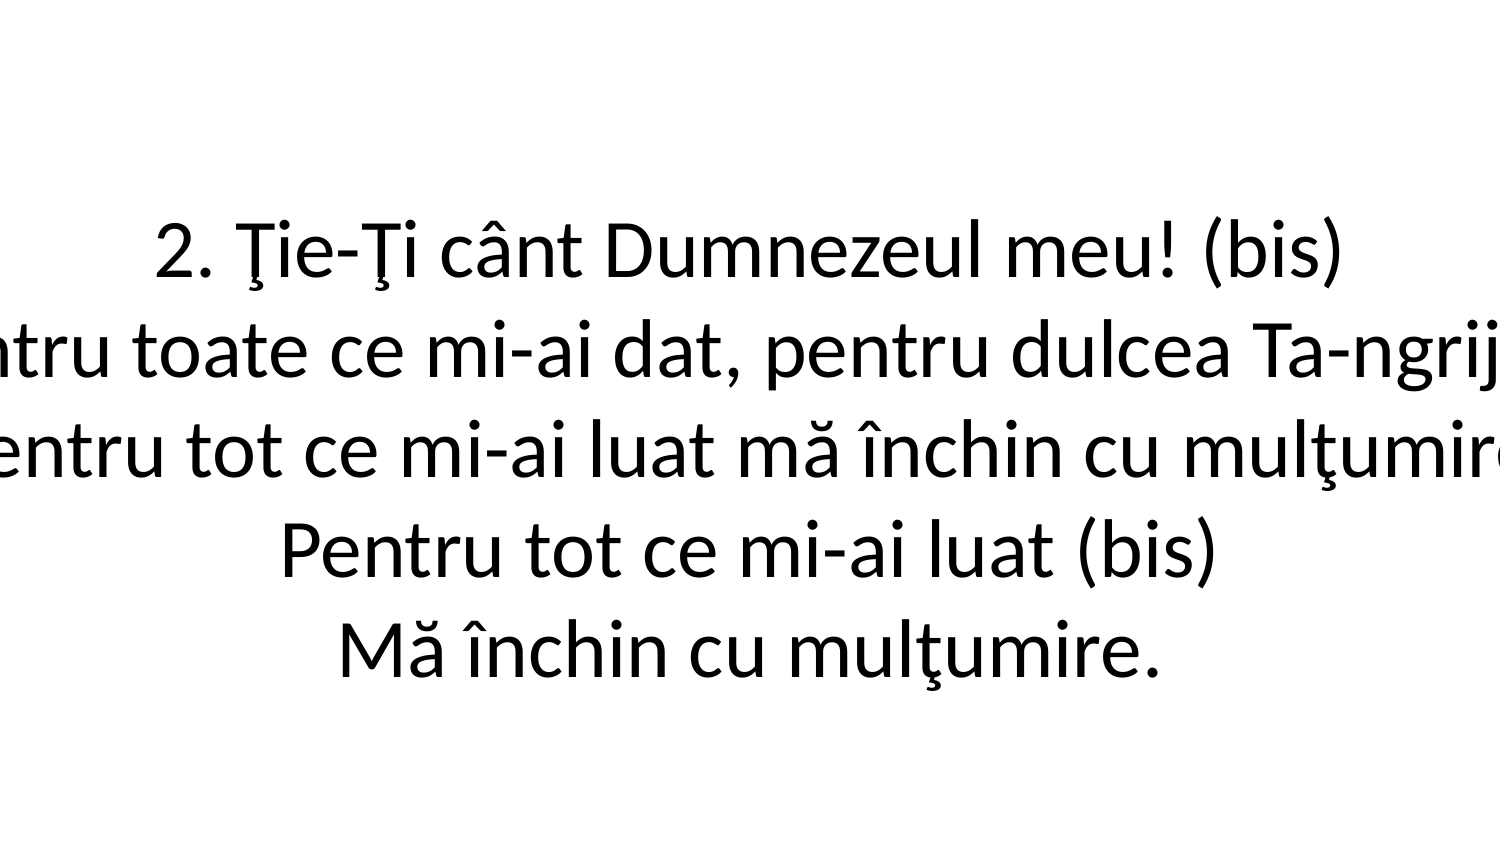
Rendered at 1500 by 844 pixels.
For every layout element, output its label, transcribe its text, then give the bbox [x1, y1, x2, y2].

text_box 2. Ţie-Ţi cânt Dumnezeul meu! (bis) Pentru toate ce mi-ai dat, pentru dulcea Ta-ngrijire, Pentru tot ce mi-ai luat mă închin cu mulţumire. Pentru tot ce mi-ai luat (bis) Mă închin cu mulţumire. [0, 142, 1500, 702]
